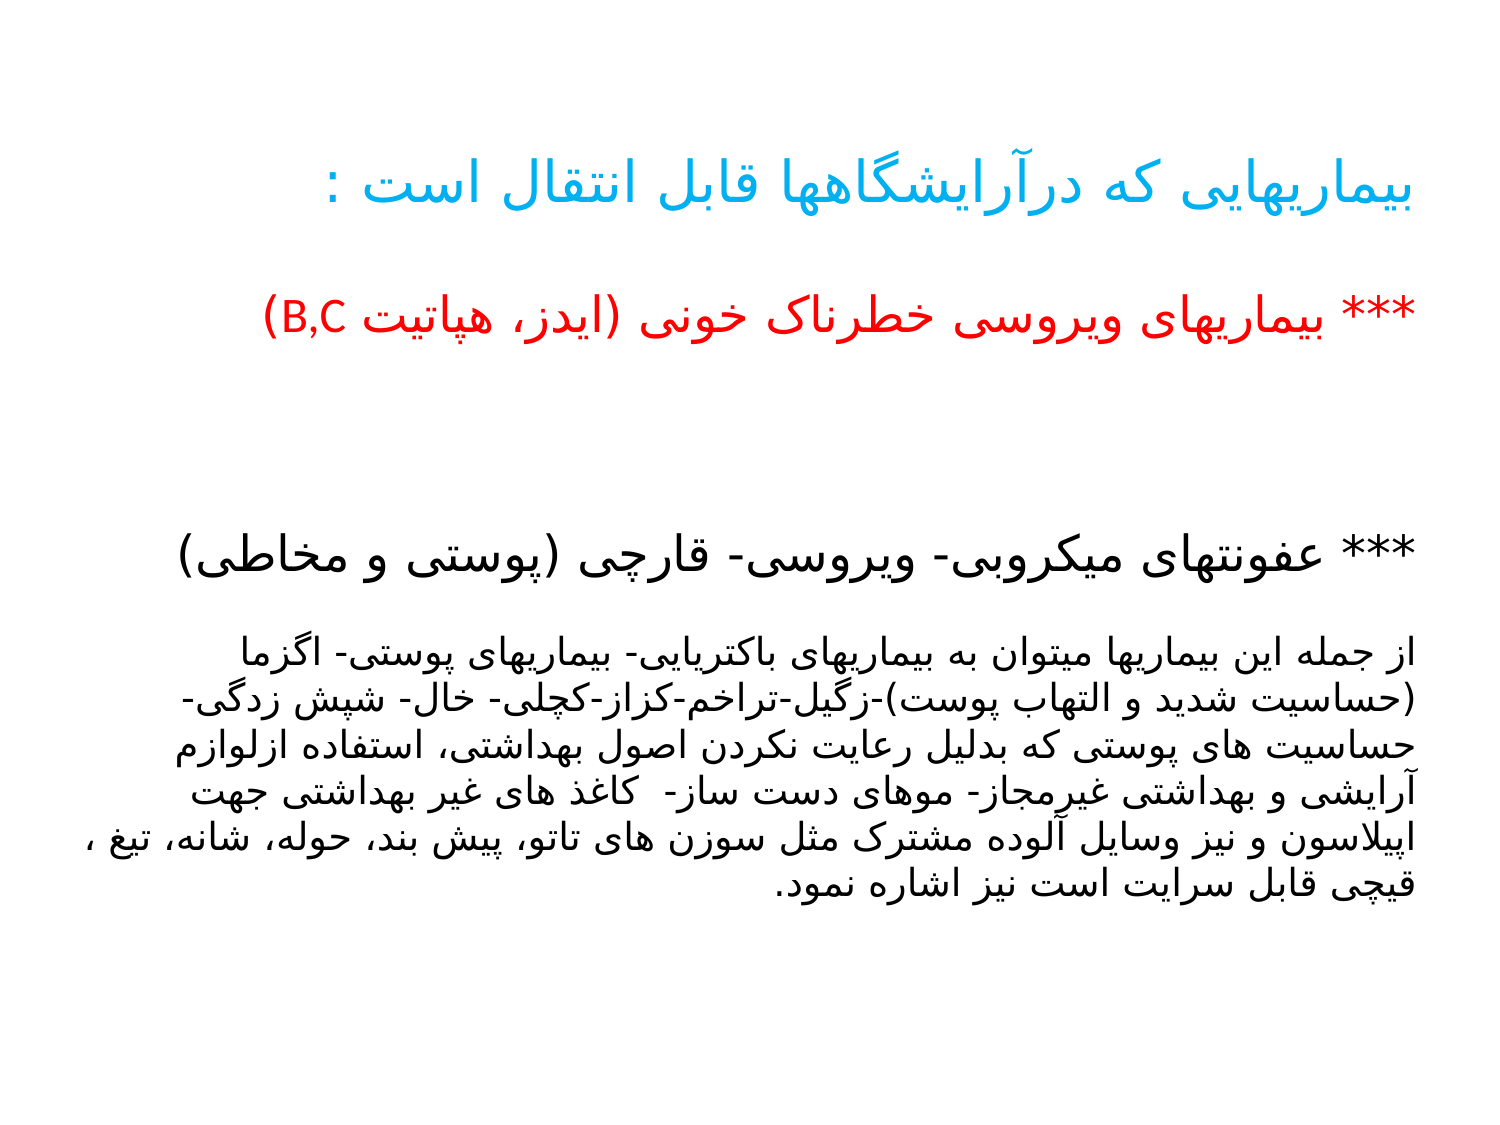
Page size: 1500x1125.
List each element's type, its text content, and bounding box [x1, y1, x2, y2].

title بیماریهایی که درآرایشگاهها قابل انتقال است : *** بیماریهای ویروسی خطرناک خونی (ایدز، هپاتیت B,C) *** عفونتهای میکروبی- ویروسی- قارچی (پوستی و مخاطی) از جمله این بیماریها میتوان به بیماریهای باکتریایی- بیماریهای پوستی- اگزما (حساسیت شدید و التهاب پوست)-زگیل-تراخم-کزاز-کچلی- خال- شپش زدگی-حساسیت های پوستی که بدلیل رعایت نکردن اصول بهداشتی، استفاده ازلوازم آرایشی و بهداشتی غیرمجاز- موهای دست ساز- کاغذ های غیر بهداشتی جهت اپیلاسون و نیز وسایل آلوده مشترک مثل سوزن های تاتو، پیش بند، حوله، شانه، تیغ ، قیچی قابل سرایت است نیز اشاره نمود. [58, 128, 1432, 1090]
